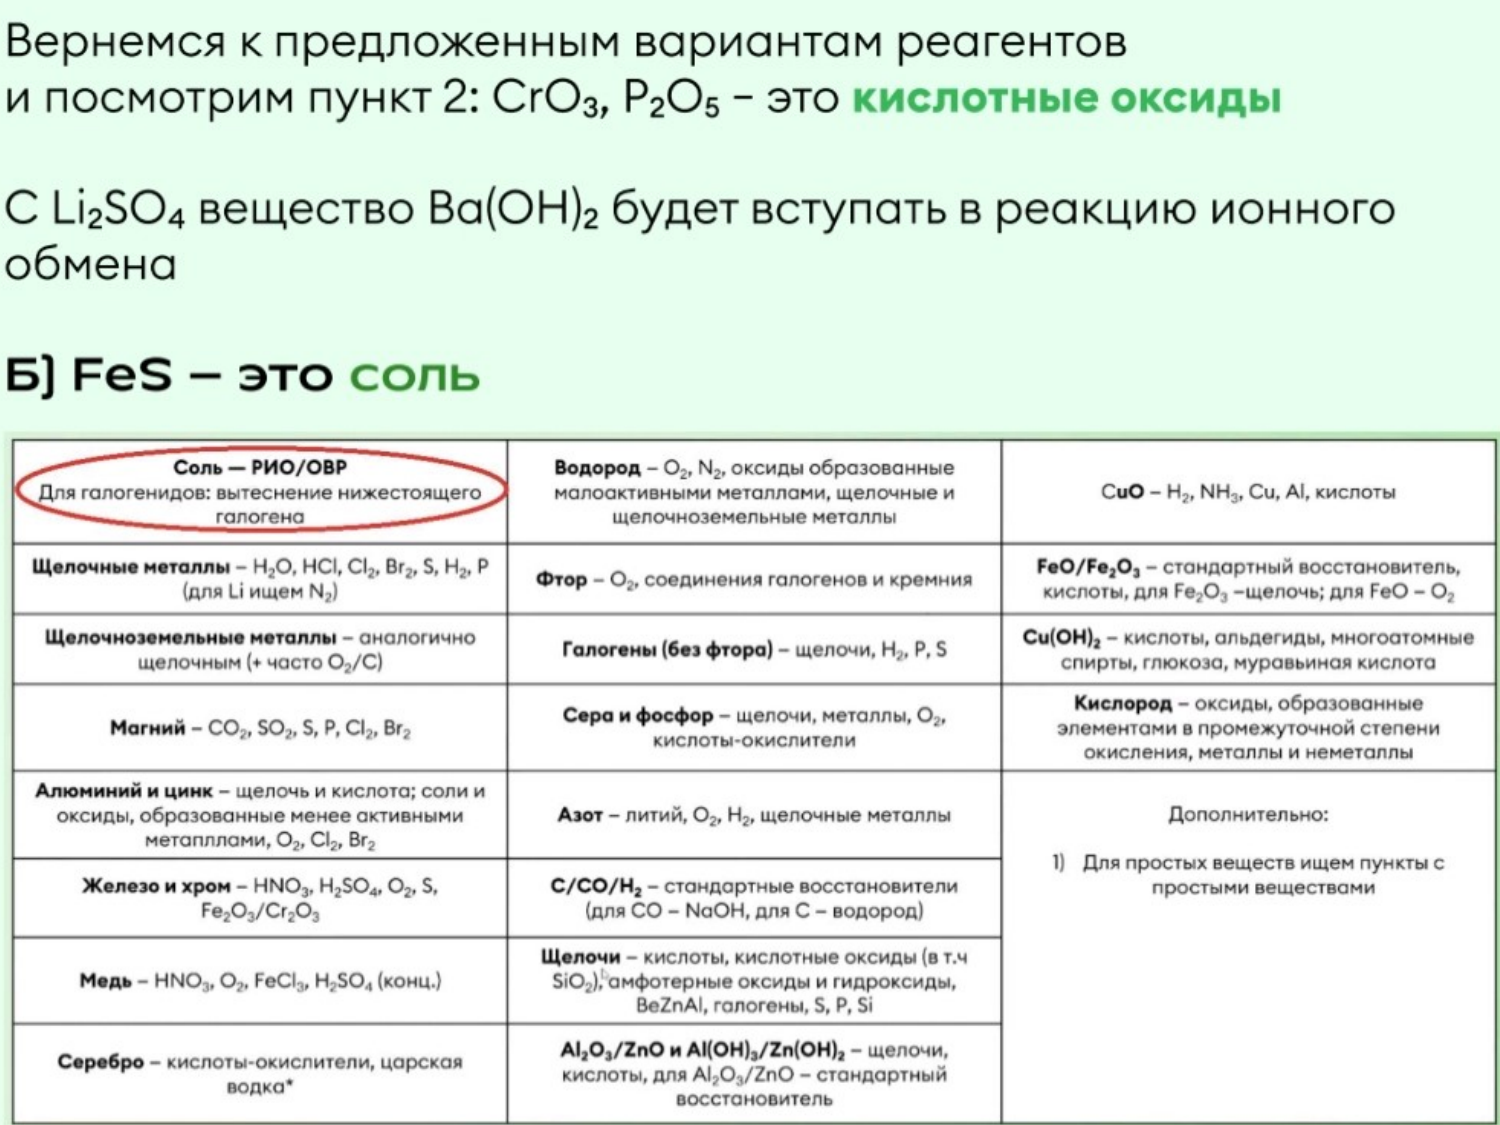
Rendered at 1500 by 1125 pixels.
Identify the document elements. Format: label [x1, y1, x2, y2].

list [0, 0, 1500, 1125]
